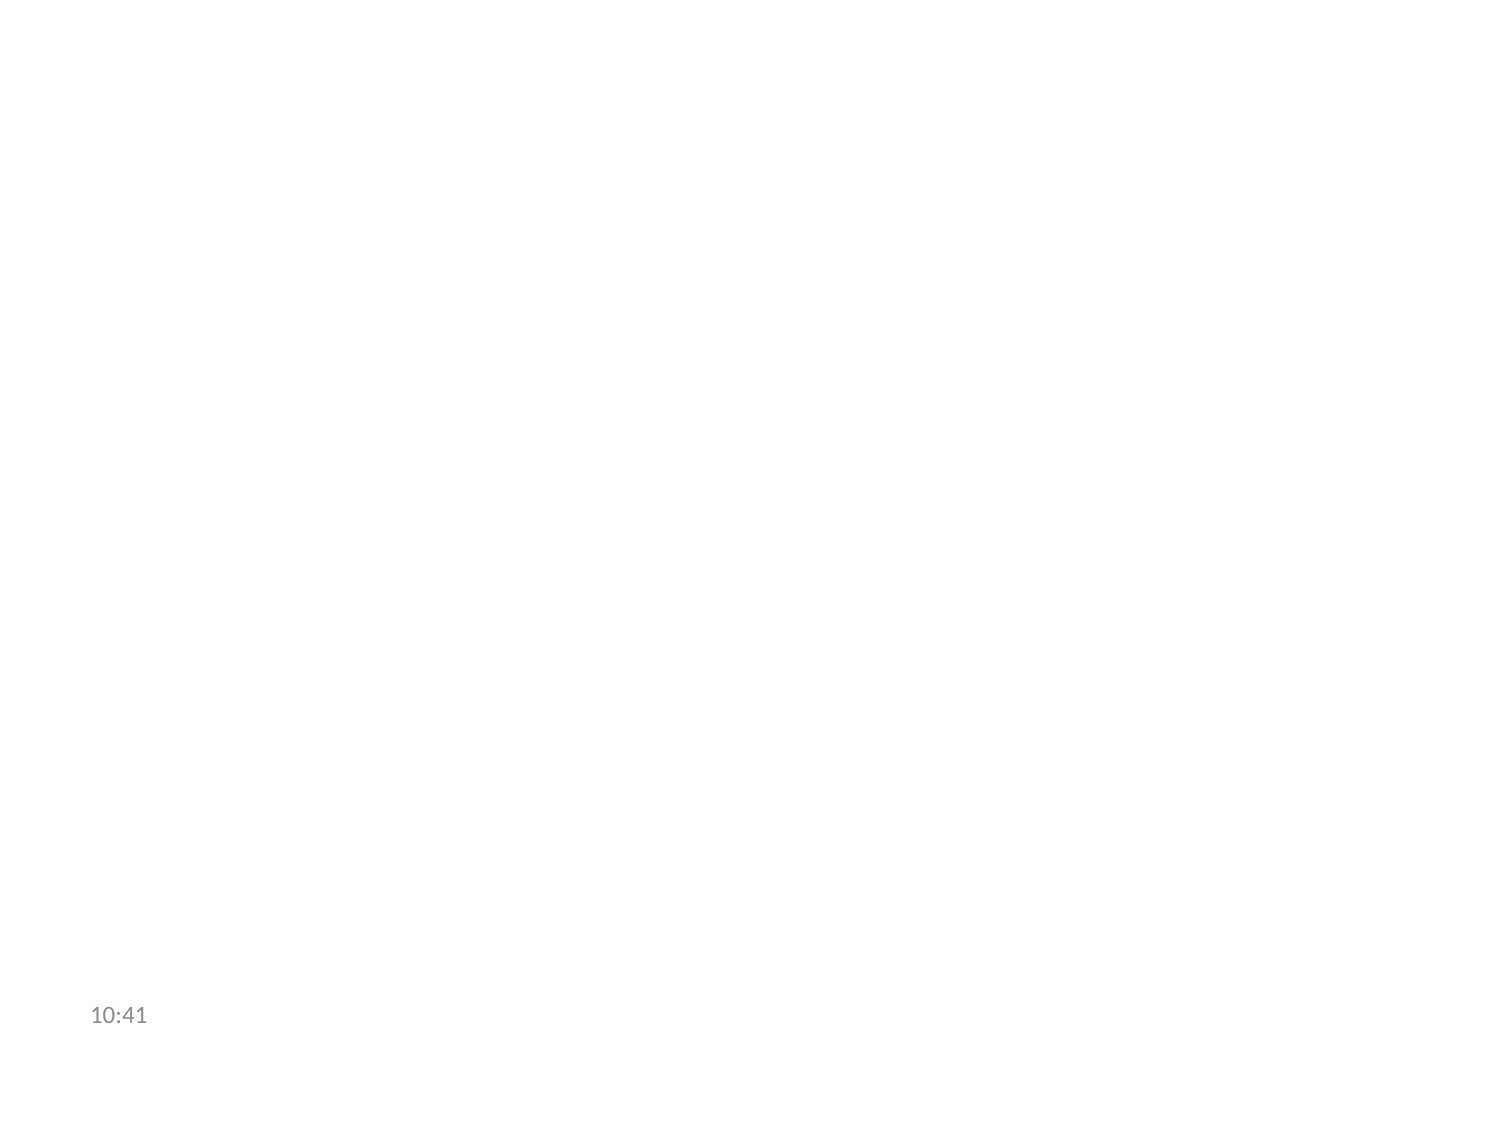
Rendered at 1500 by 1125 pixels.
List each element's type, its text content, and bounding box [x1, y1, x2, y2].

text_box 15:35 [75, 983, 425, 1044]
